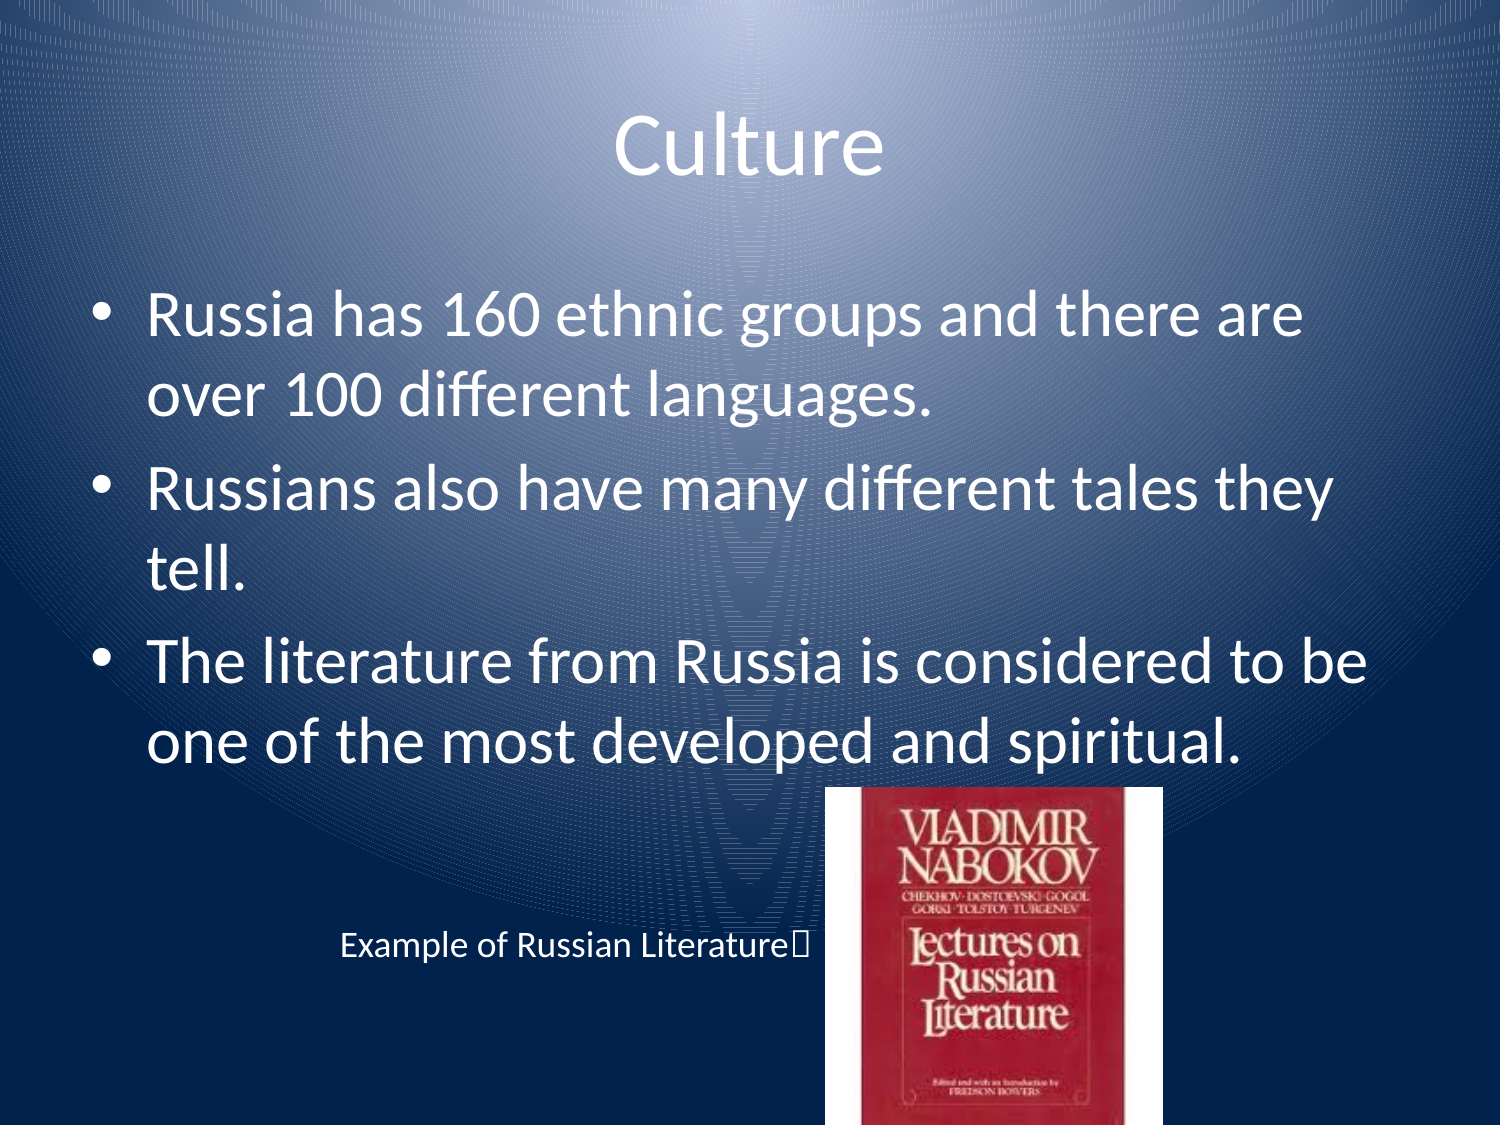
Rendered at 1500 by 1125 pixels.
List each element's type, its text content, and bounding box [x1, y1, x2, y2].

list Russia has 160 ethnic groups and there are over 100 different languages. Russians also have many different tales they tell. The literature from Russia is considered to be one of the most developed and spiritual. [75, 262, 1425, 1005]
title Culture [75, 45, 1425, 233]
picture [824, 787, 1163, 1125]
text_box Example of Russian Literature [324, 912, 819, 973]
